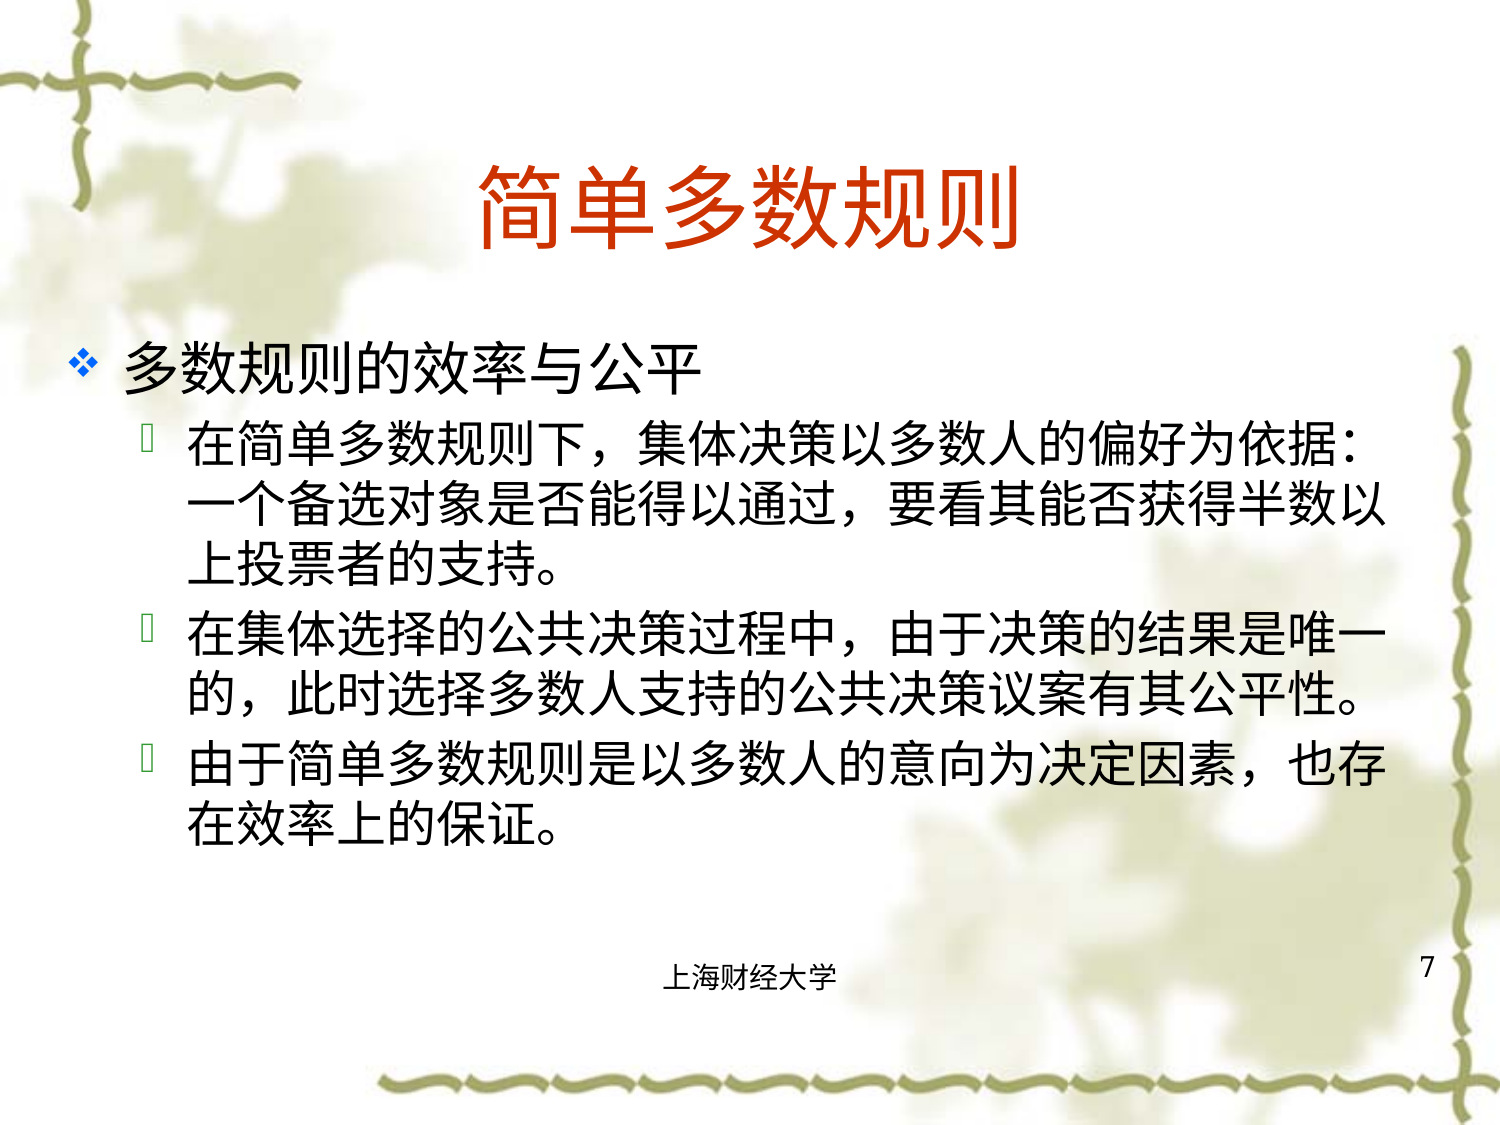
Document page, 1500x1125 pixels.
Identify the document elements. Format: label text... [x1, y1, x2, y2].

picture [0, 0, 1500, 1125]
title 简单多数规则 [49, 112, 1451, 301]
footer 上海财经大学 [512, 952, 988, 1066]
list 多数规则的效率与公平 在简单多数规则下，集体决策以多数人的偏好为依据：一个备选对象是否能得以通过，要看其能否获得半数以上投票者的支持。 在集体选择的公共决策过程中，由于决策的结果是唯一的，此时选择多数人支持的公共决策议案有其公平性。 由于简单多数规则是以多数人的意向为决定因素，也存在效率上的保证。 [49, 324, 1452, 963]
slide_number 7 [1074, 940, 1451, 1066]
